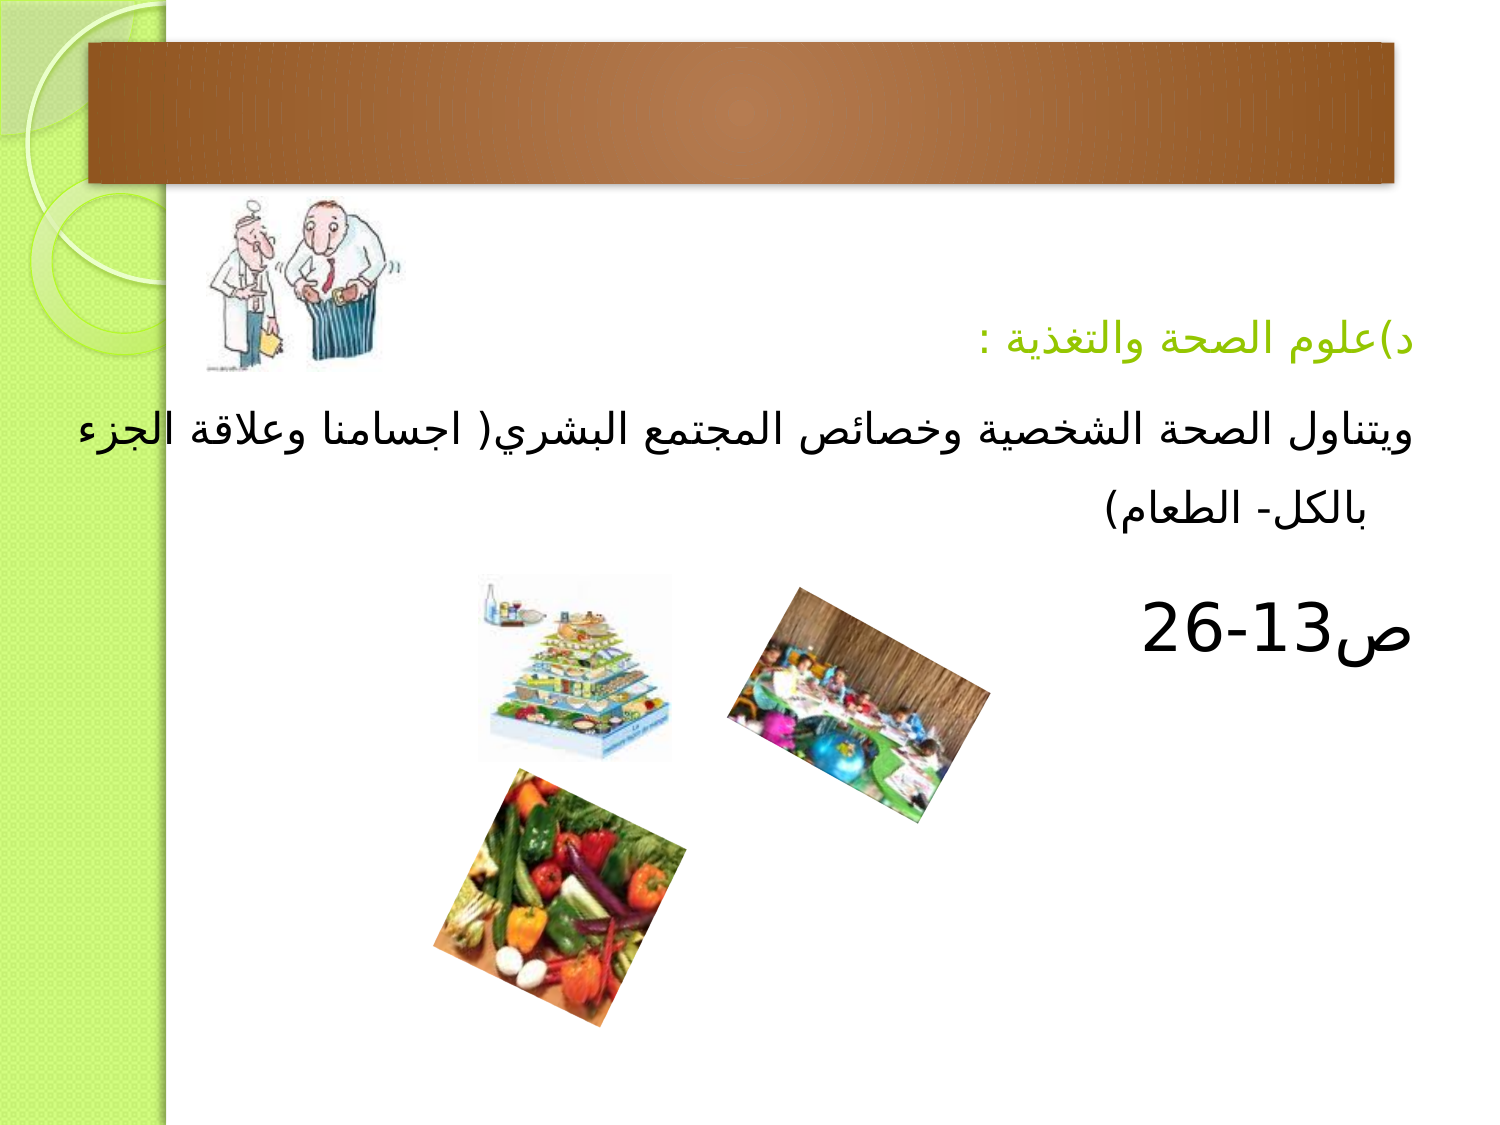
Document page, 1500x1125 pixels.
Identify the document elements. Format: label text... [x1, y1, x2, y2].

list د)علوم الصحة والتغذية : ويتناول الصحة الشخصية وخصائص المجتمع البشري( اجسامنا وعلاقة الجزء بالكل- الطعام) ص13-26 [58, 210, 1444, 1079]
picture [206, 196, 406, 372]
picture [434, 769, 686, 1027]
text_box [88, 42, 1395, 184]
picture [728, 588, 990, 823]
picture [478, 574, 673, 763]
